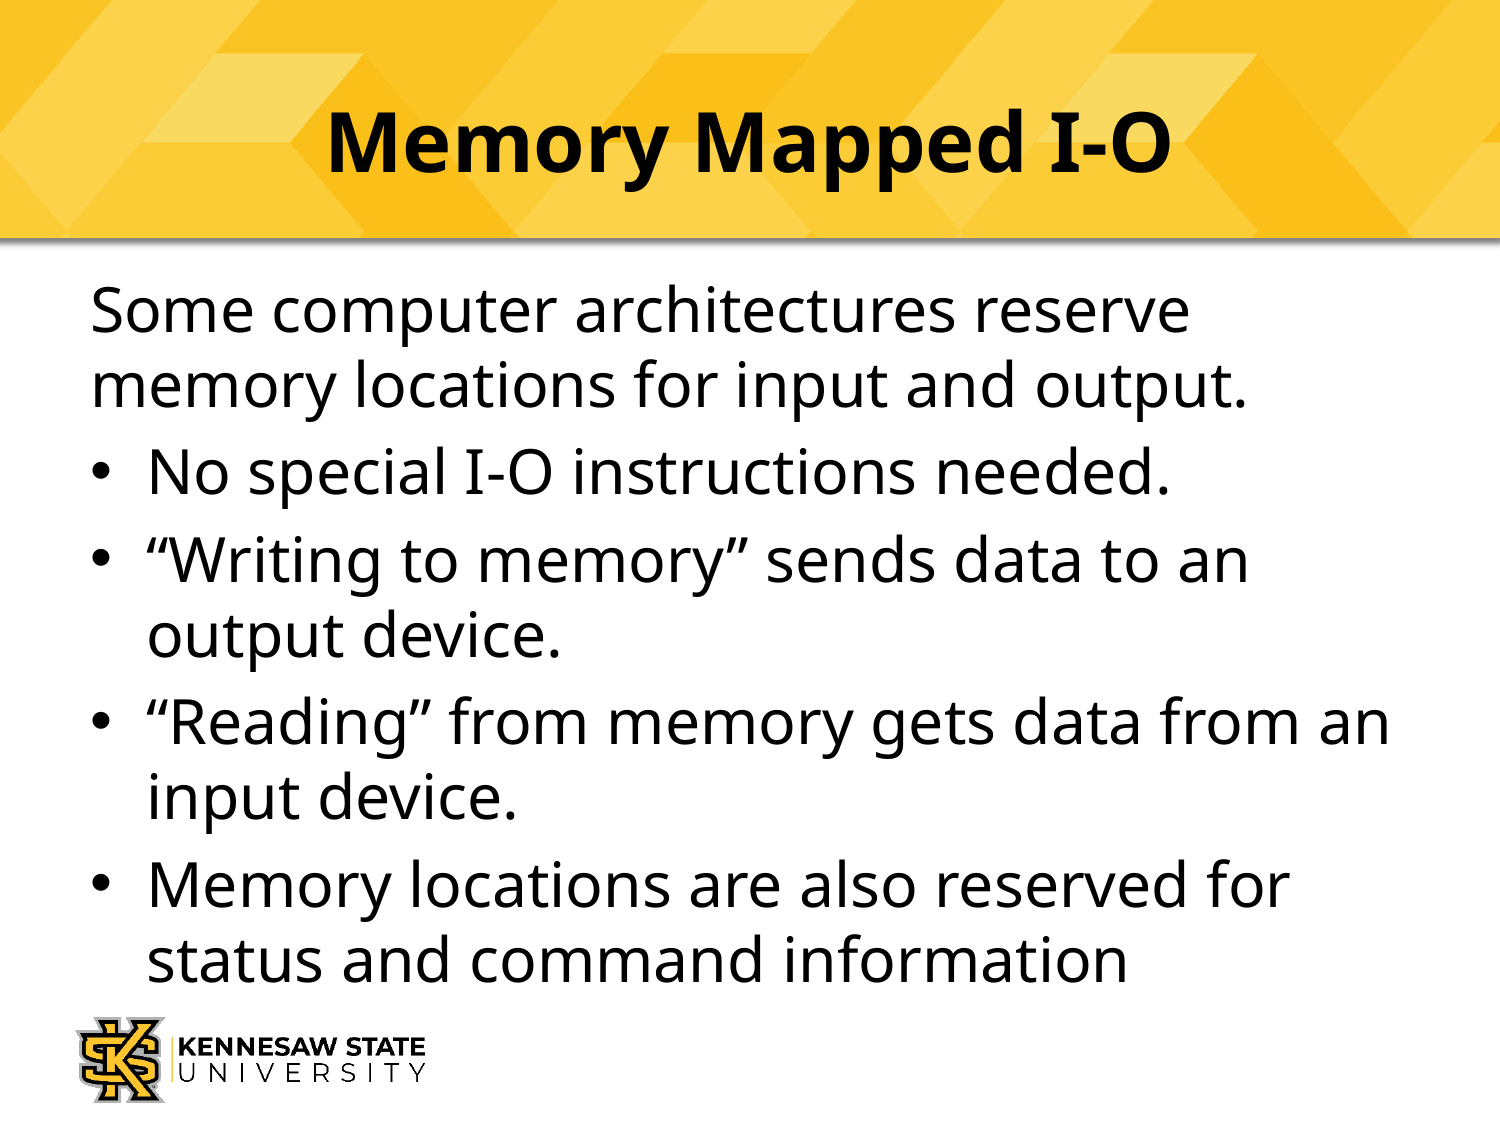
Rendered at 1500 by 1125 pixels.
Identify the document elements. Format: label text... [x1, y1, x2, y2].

title Memory Mapped I-O [75, 45, 1425, 233]
picture [0, 0, 1500, 251]
picture [75, 1017, 425, 1103]
list Some computer architectures reserve memory locations for input and output. No special I-O instructions needed. “Writing to memory” sends data to an output device. “Reading” from memory gets data from an input device. Memory locations are also reserved for status and command information [75, 262, 1425, 1005]
